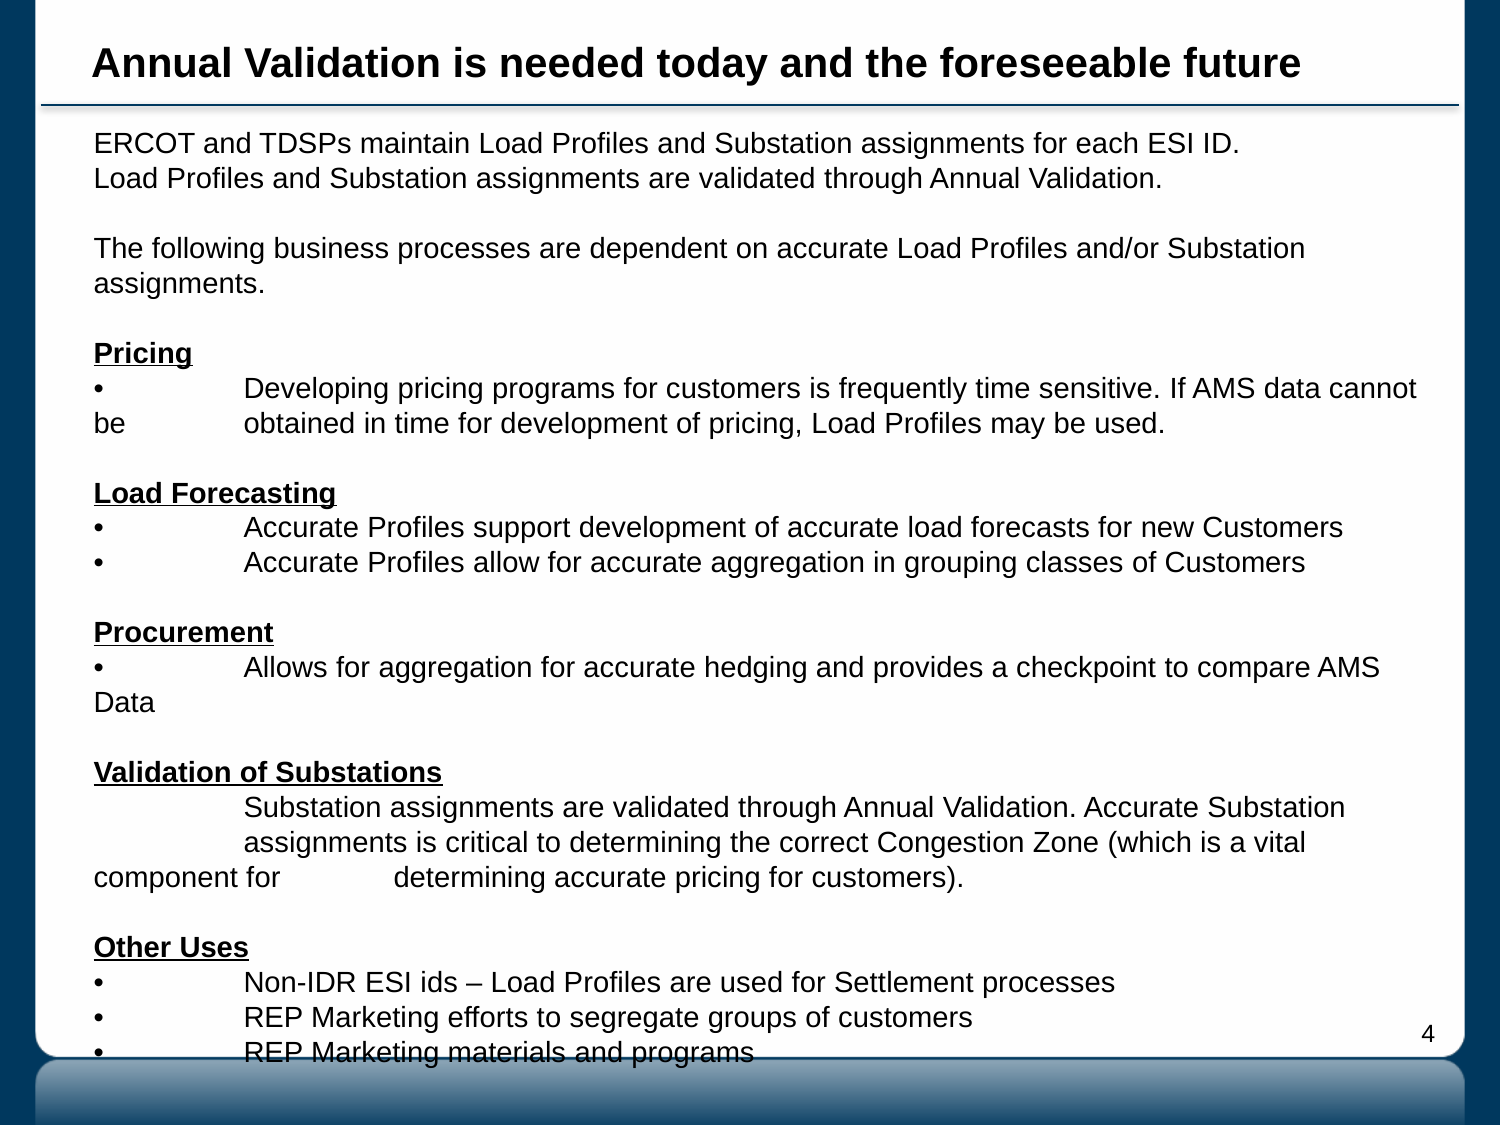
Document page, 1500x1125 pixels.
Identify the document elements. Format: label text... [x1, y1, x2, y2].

title Annual Validation is needed today and the foreseeable future [62, 19, 1450, 95]
text_box ERCOT and TDSPs maintain Load Profiles and Substation assignments for each ESI ID. Load Profiles and Substation assignments are validated through Annual Validation. The following business processes are dependent on accurate Load Profiles and/or Substation assignments. Pricing • Developing pricing programs for customers is frequently time sensitive. If AMS data cannot be obtained in time for development of pricing, Load Profiles may be used. Load Forecasting • Accurate Profiles support development of accurate load forecasts for new Customers • Accurate Profiles allow for accurate aggregation in grouping classes of Customers Procurement • Allows for aggregation for accurate hedging and provides a checkpoint to compare AMS Data Validation of Substations Substation assignments are validated through Annual Validation. Accurate Substation assignments is critical to determining the correct Congestion Zone (which is a vital component for determining accurate pricing for customers). Other Uses • Non-IDR ESI ids – Load Profiles are used for Settlement processes • REP Marketing efforts to segregate groups of customers • REP Marketing materials and programs [78, 116, 1438, 1111]
picture [35, 0, 1465, 1125]
